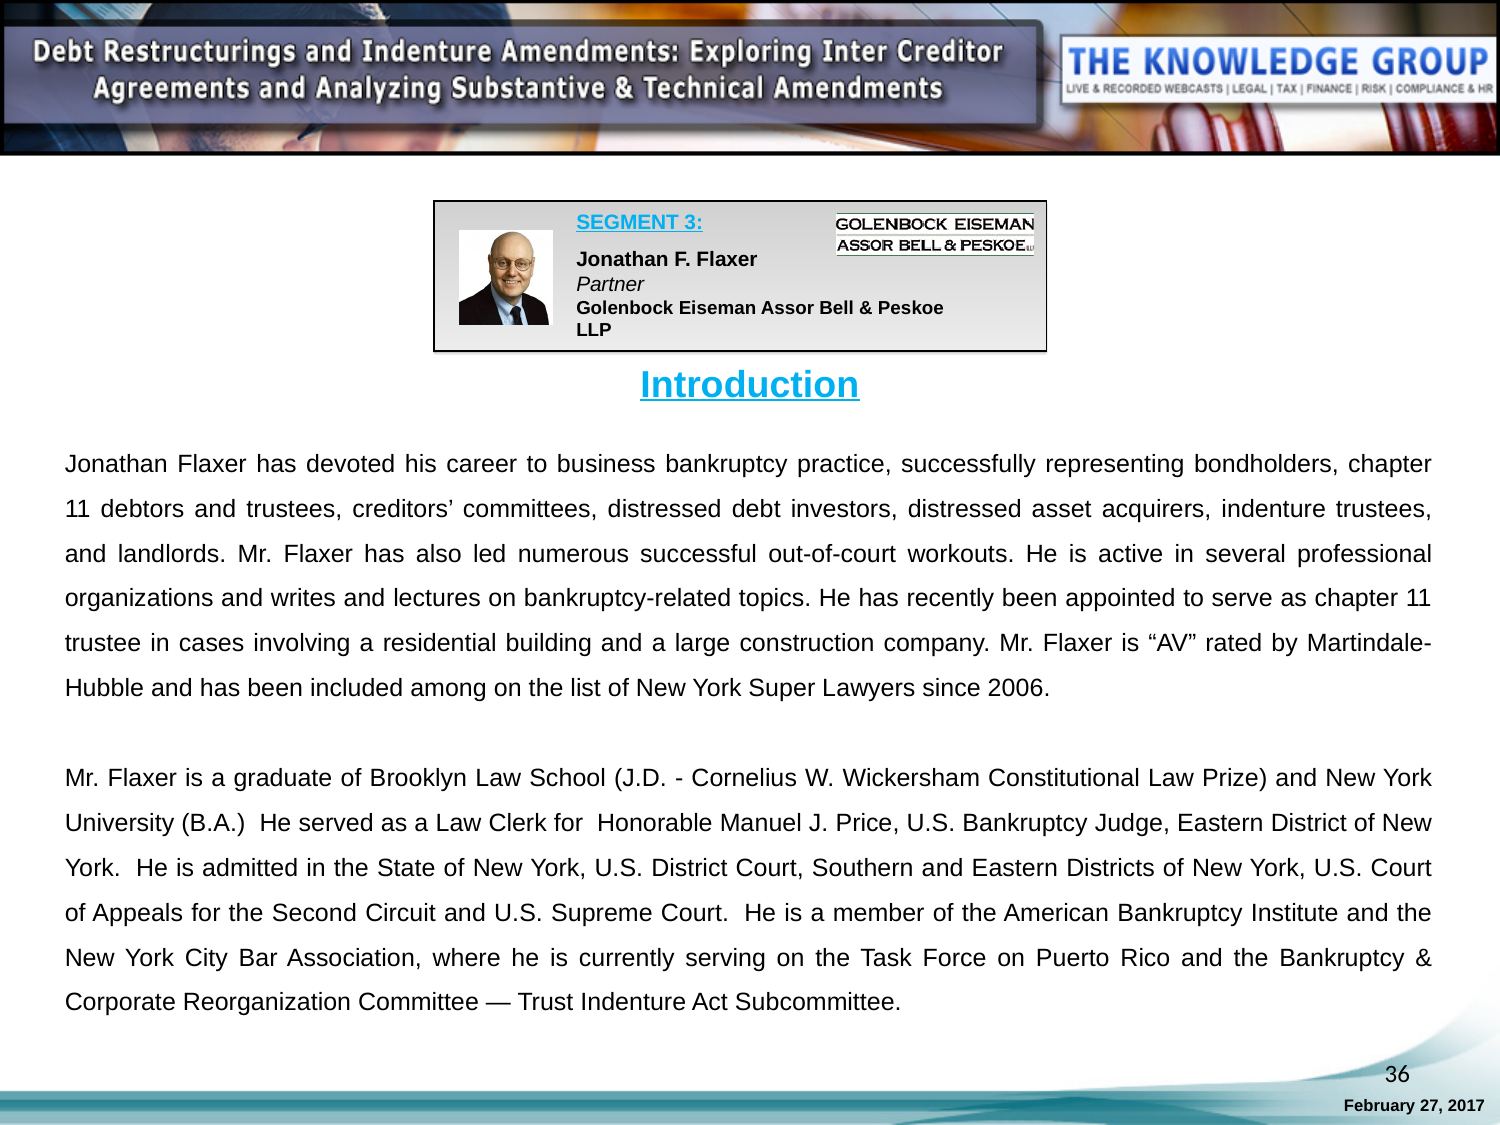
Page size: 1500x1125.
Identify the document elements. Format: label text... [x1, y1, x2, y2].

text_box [433, 200, 1047, 352]
text_box February 27, 2017 [1100, 1087, 1500, 1123]
slide_number 36 [1074, 1042, 1425, 1103]
picture [0, 0, 1500, 352]
text_box Introduction [0, 352, 1500, 412]
text_box Jonathan Flaxer has devoted his career to business bankruptcy practice, successfully representing bondholders, chapter 11 debtors and trustees, creditors’ committees, distressed debt investors, distressed asset acquirers, indenture trustees, and landlords. Mr. Flaxer has also led numerous successful out-of-court workouts. He is active in several professional organizations and writes and lectures on bankruptcy-related topics. He has recently been appointed to serve as chapter 11 trustee in cases involving a residential building and a large construction company. Mr. Flaxer is “AV” rated by Martindale-Hubble and has been included among on the list of New York Super Lawyers since 2006. Mr. Flaxer is a graduate of Brooklyn Law School (J.D. - Cornelius W. Wickersham Constitutional Law Prize) and New York University (B.A.) He served as a Law Clerk for Honorable Manuel J. Price, U.S. Bankruptcy Judge, Eastern District of New York. He is admitted in the State of New York, U.S. District Court, Southern and Eastern Districts of New York, U.S. Court of Appeals for the Second Circuit and U.S. Supreme Court. He is a member of the American Bankruptcy Institute and the New York City Bar Association, where he is currently serving on the Task Force on Puerto Rico and the Bankruptcy & Corporate Reorganization Committee — Trust Indenture Act Subcommittee. [50, 424, 1450, 1024]
picture [0, 412, 1500, 1125]
